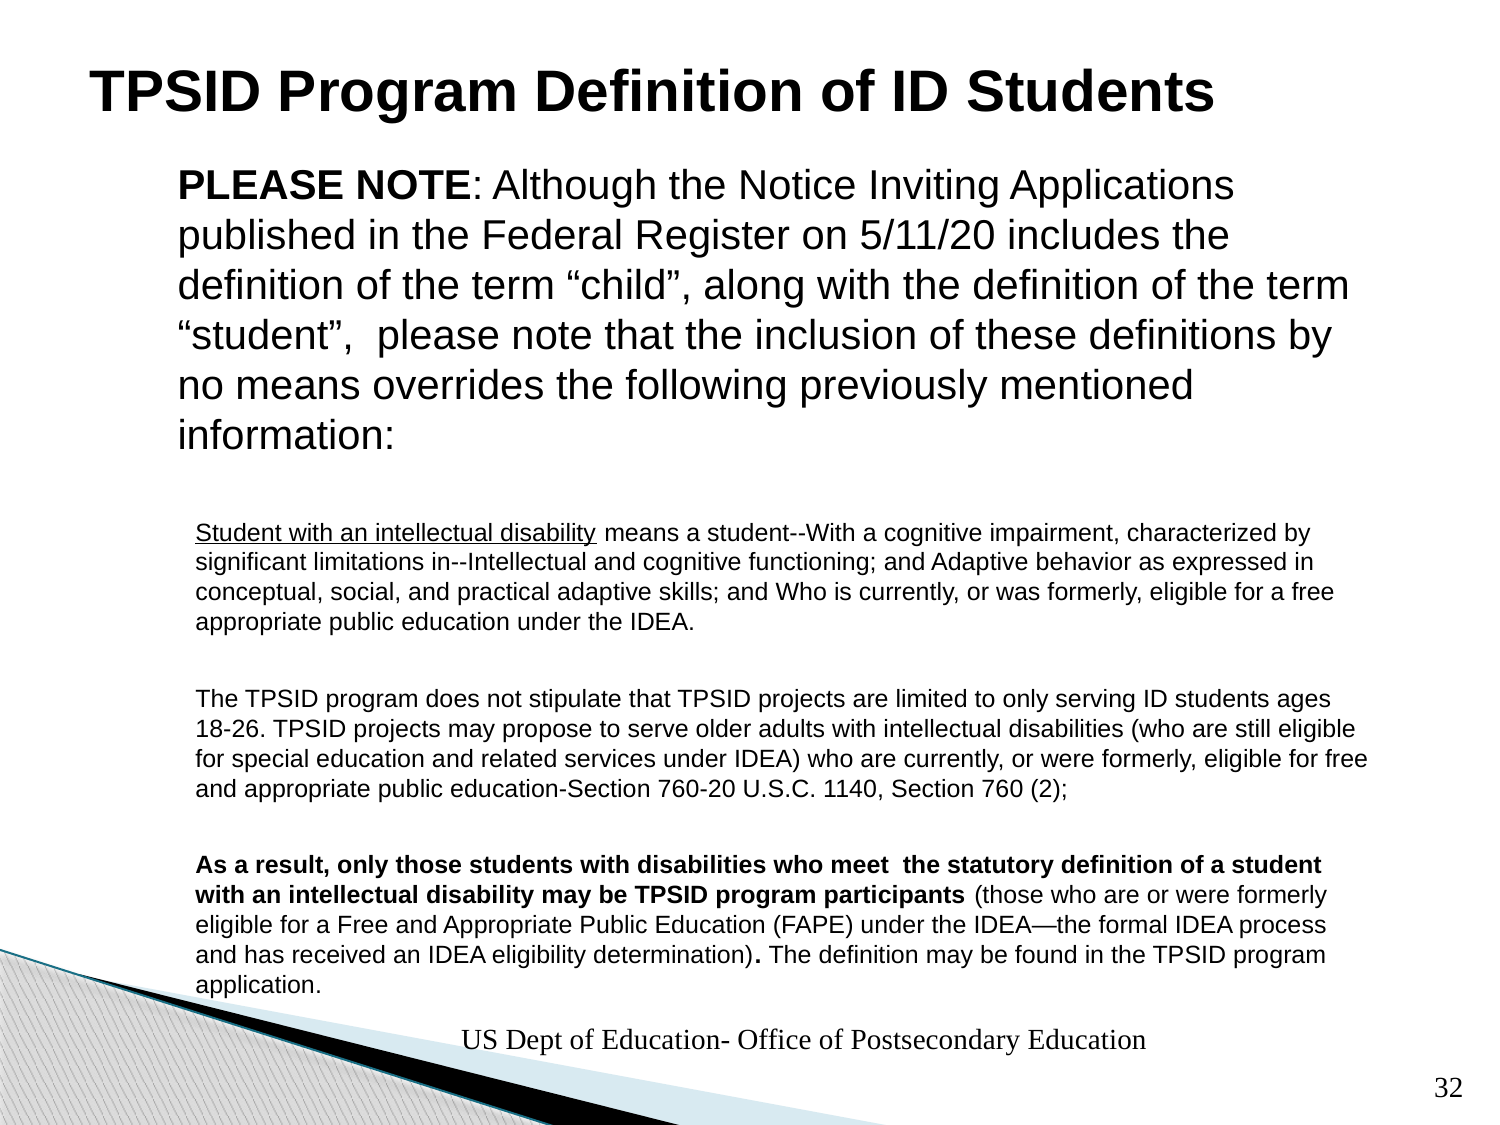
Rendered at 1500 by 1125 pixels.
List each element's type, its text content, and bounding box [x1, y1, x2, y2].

list PLEASE NOTE: Although the Notice Inviting Applications published in the Federal Register on 5/11/20 includes the definition of the term “child”, along with the definition of the term “student”, please note that the inclusion of these definitions by no means overrides the following previously mentioned information: Student with an intellectual disability means a student--With a cognitive impairment, characterized by significant limitations in--Intellectual and cognitive functioning; and Adaptive behavior as expressed in conceptual, social, and practical adaptive skills; and Who is currently, or was formerly, eligible for a free appropriate public education under the IDEA. The TPSID program does not stipulate that TPSID projects are limited to only serving ID students ages 18-26. TPSID projects may propose to serve older adults with intellectual disabilities (who are still eligible for special education and related services under IDEA) who are currently, or were formerly, eligible for free and appropriate public education-Section 760-20 U.S.C. 1140, Section 760 (2); As a result, only those students with disabilities who meet the statutory definition of a student with an intellectual disability may be TPSID program participants (those who are or were formerly eligible for a Free and Appropriate Public Education (FAPE) under the IDEA—the formal IDEA process and has received an IDEA eligibility determination). The definition may be found in the TPSID program application. [162, 152, 1388, 913]
footer US Dept of Education- Office of Postsecondary Education [387, 1025, 1163, 1063]
slide_number 32 [1418, 1051, 1479, 1112]
title TPSID Program Definition of ID Students [75, 24, 1413, 152]
